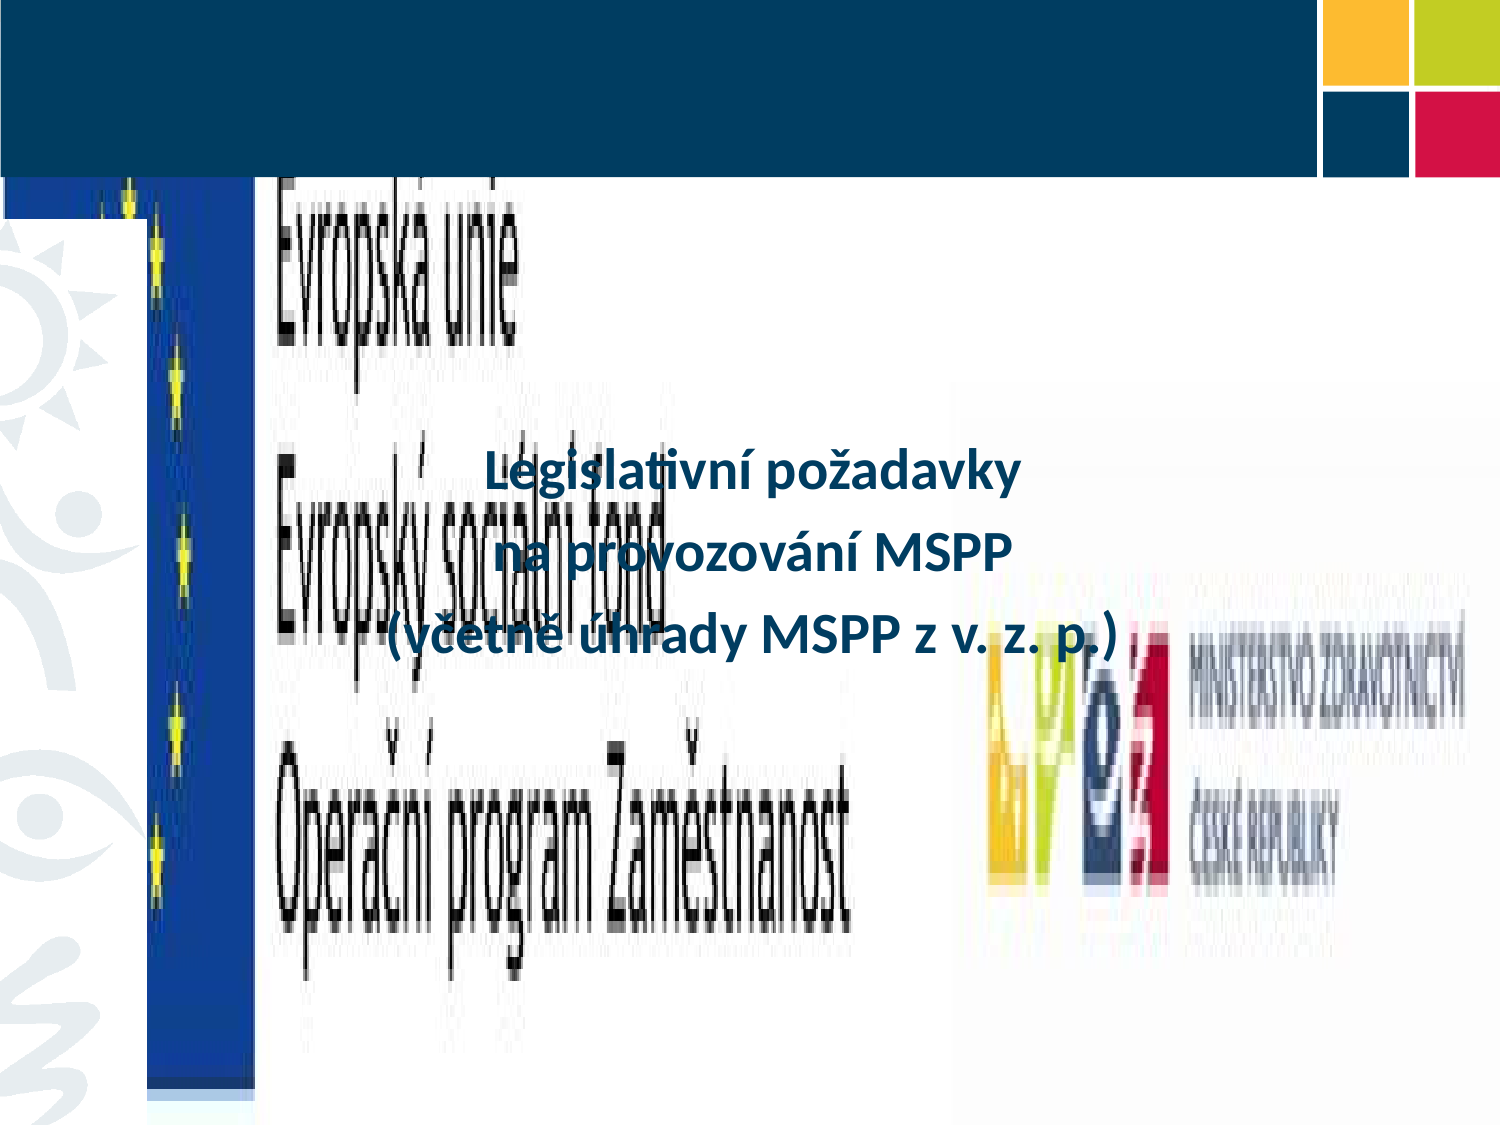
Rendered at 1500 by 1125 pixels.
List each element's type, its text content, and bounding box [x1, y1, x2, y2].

picture [0, 0, 1500, 1125]
list Legislativní požadavky na provozování MSPP (včetně úhrady MSPP z v. z. p.) [202, 262, 1317, 929]
